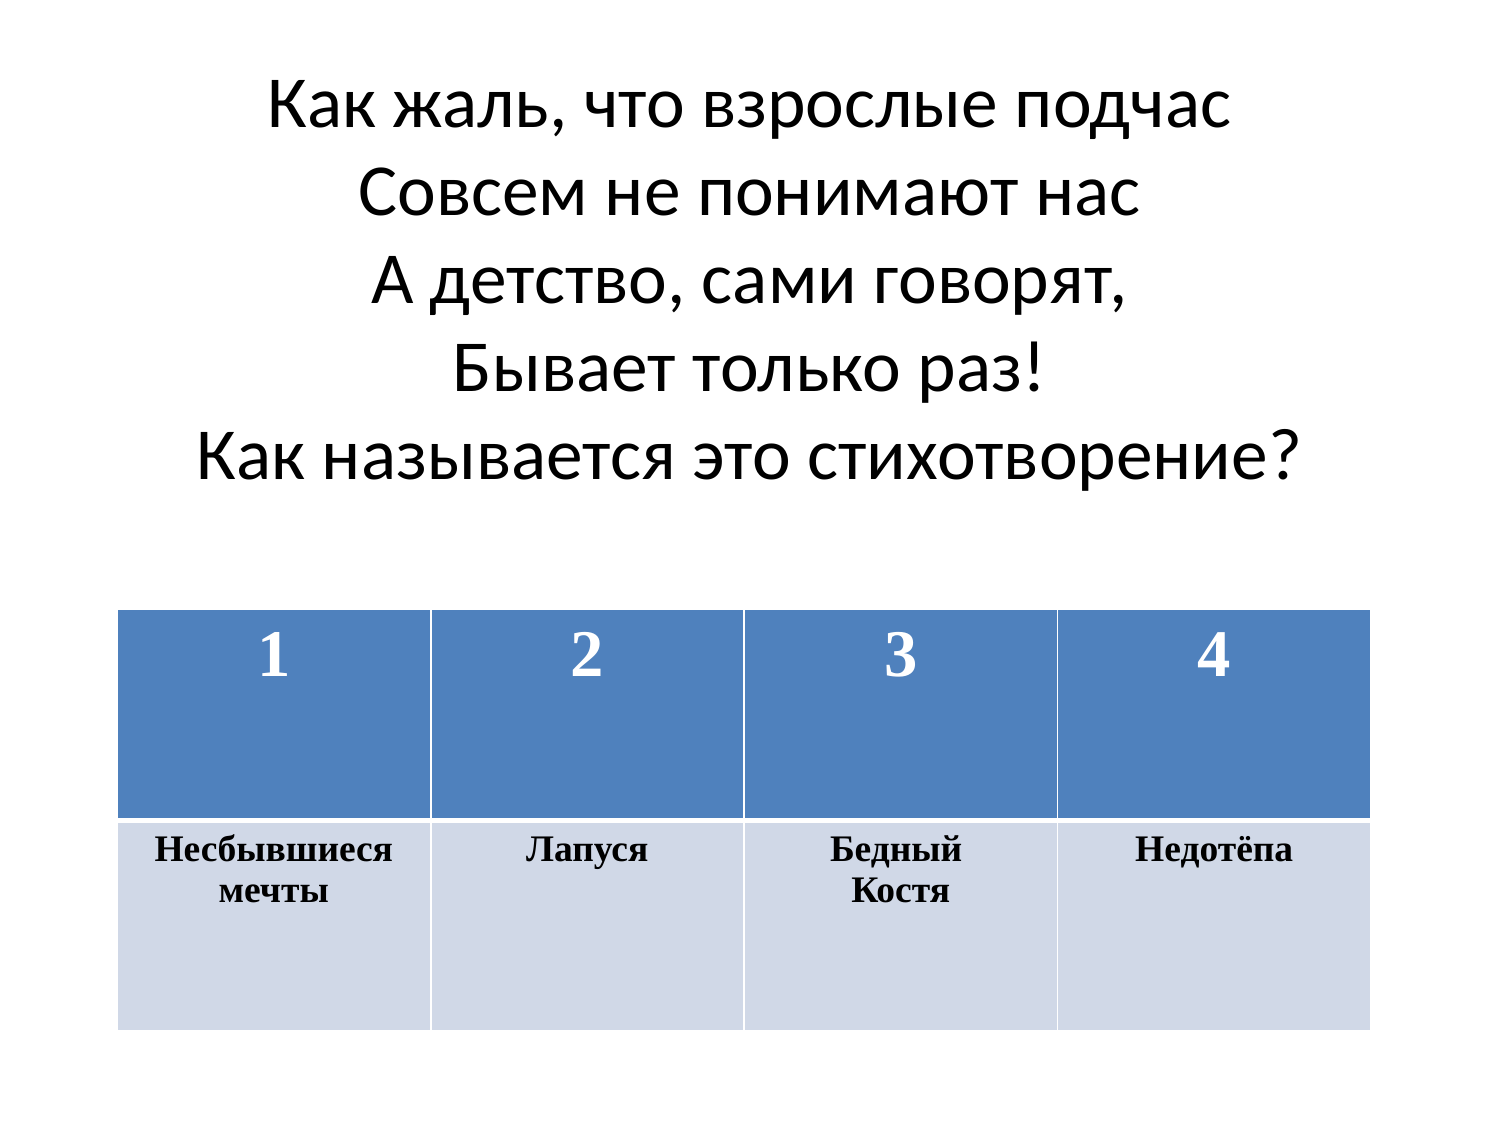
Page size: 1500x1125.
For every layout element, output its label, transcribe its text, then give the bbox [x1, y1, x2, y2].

table_cell Несбывшиеся мечты [118, 823, 430, 1030]
table_header 4 [1058, 610, 1370, 818]
title Как жаль, что взрослые подчас Совсем не понимают нас А детство, сами говорят, Бывает только раз! Как называется это стихотворение? [75, 45, 1425, 504]
table_header 3 [745, 610, 1057, 818]
table_cell Бедный Костя [745, 823, 1057, 1030]
table_header 2 [432, 610, 743, 818]
table_cell Лапуся [432, 823, 743, 1030]
table_cell Недотёпа [1058, 823, 1370, 1030]
table_header 1 [118, 610, 430, 818]
